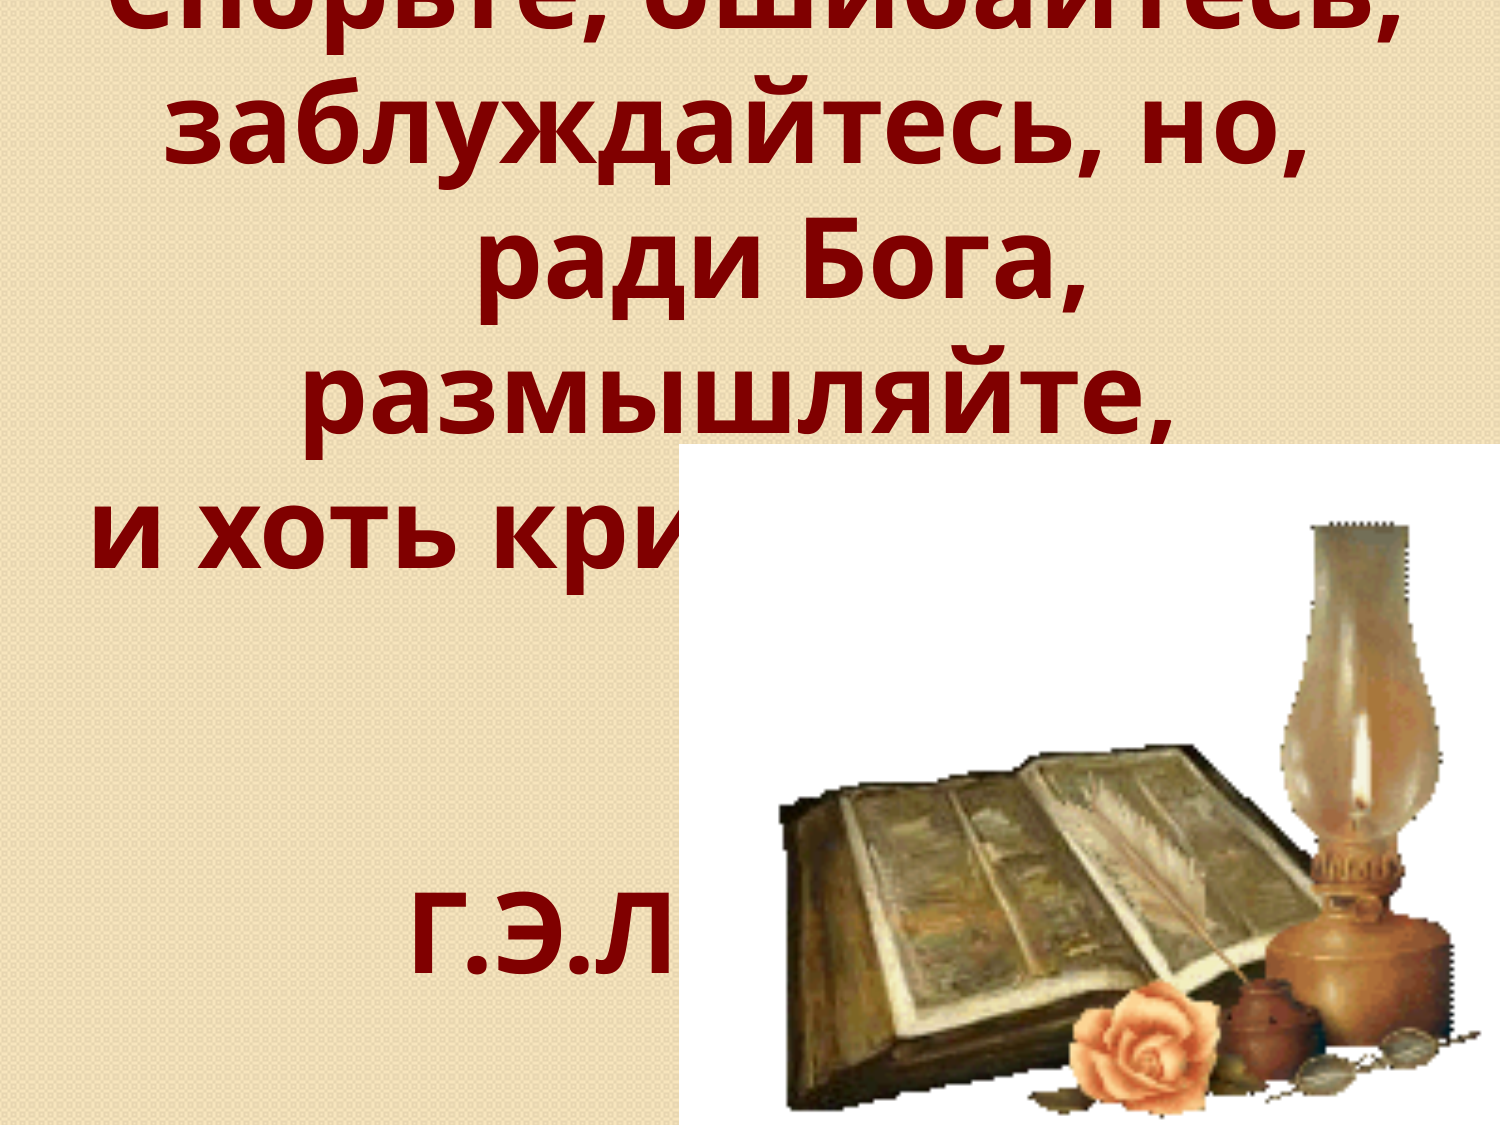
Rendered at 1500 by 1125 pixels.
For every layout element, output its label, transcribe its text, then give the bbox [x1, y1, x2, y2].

picture [678, 443, 1500, 1125]
text_box Спорьте, ошибайтесь, заблуждайтесь, но, ради Бога, размышляйте, и хоть криво, да сами. Г.Э.Лессинг [29, 0, 1447, 1084]
